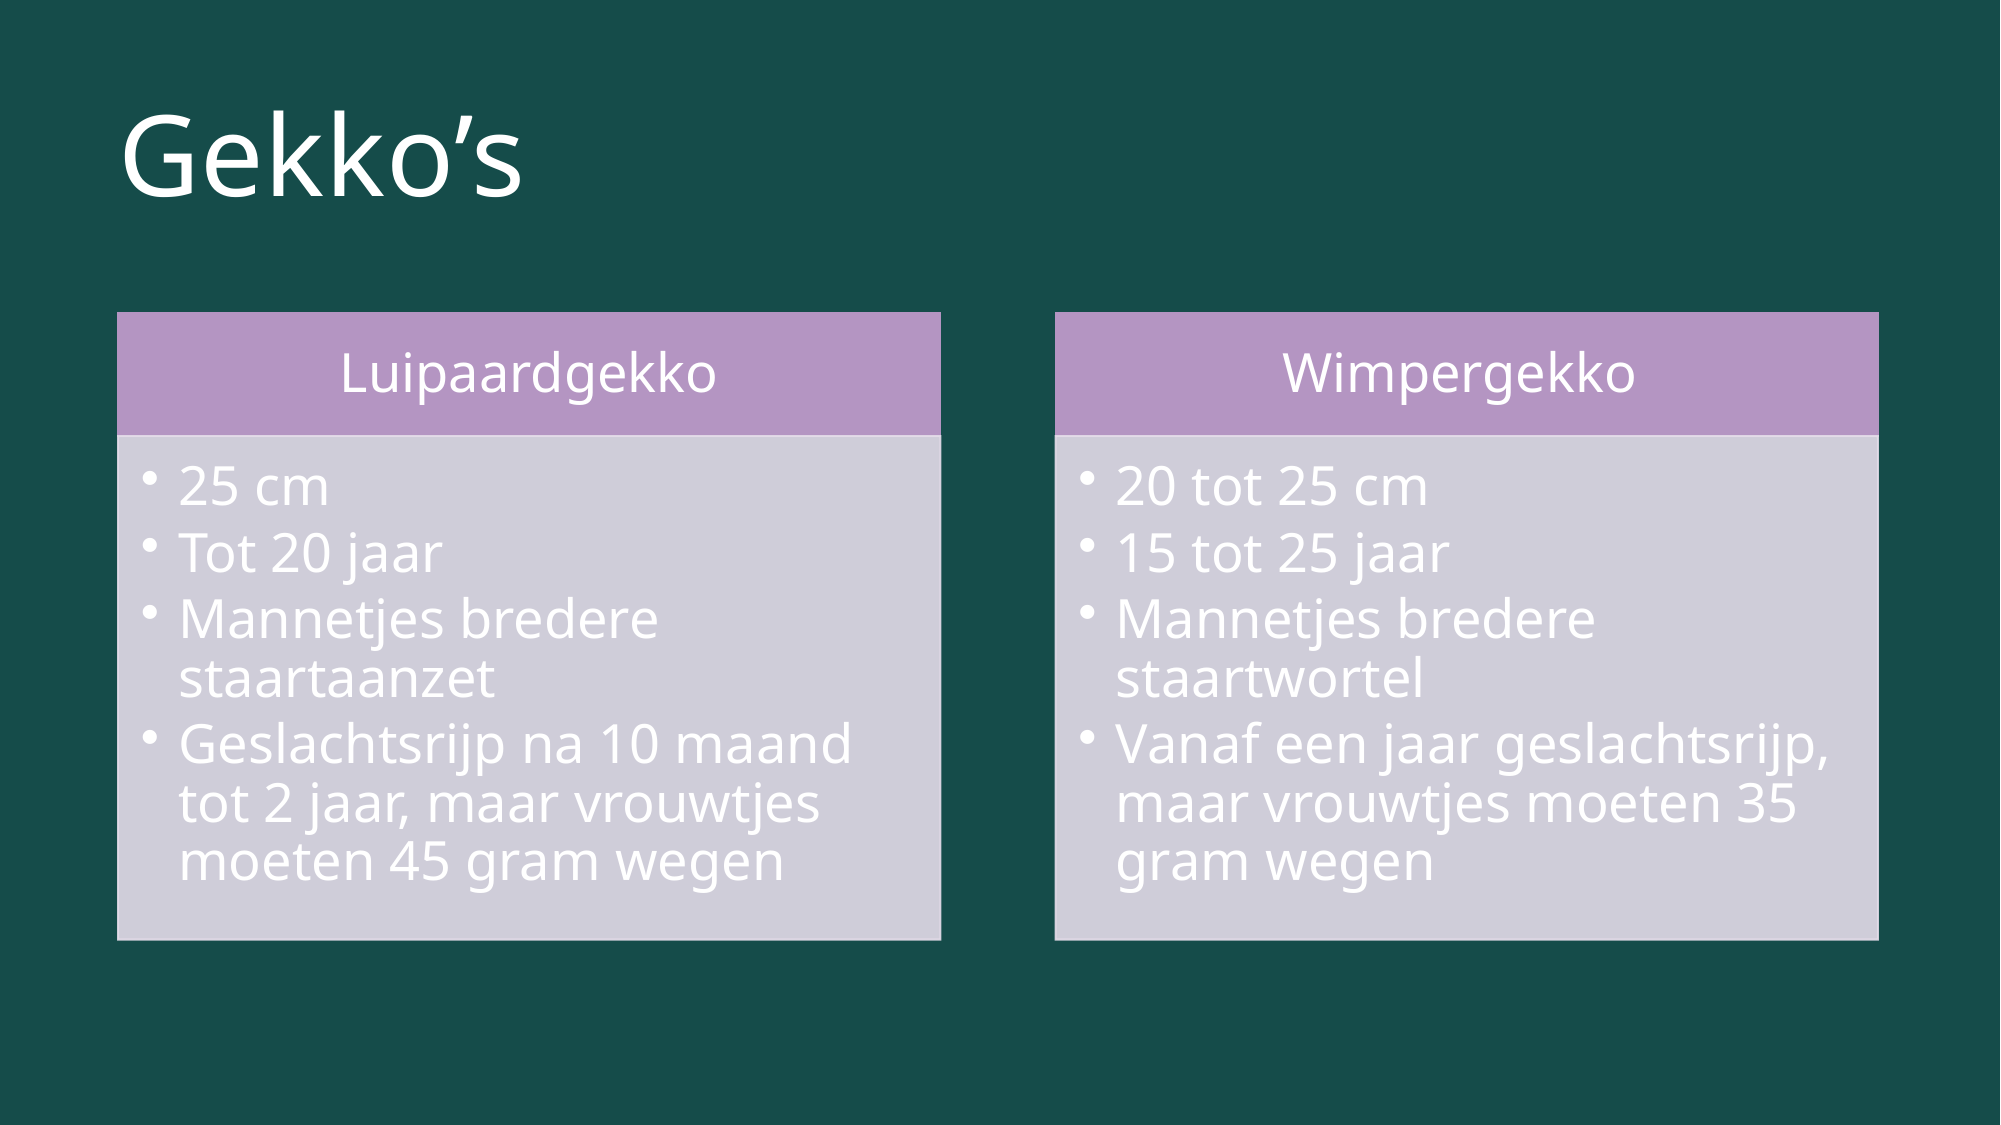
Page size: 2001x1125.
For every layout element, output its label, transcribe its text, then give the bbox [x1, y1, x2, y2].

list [118, 284, 1878, 969]
title Gekko’s [118, 101, 1878, 284]
